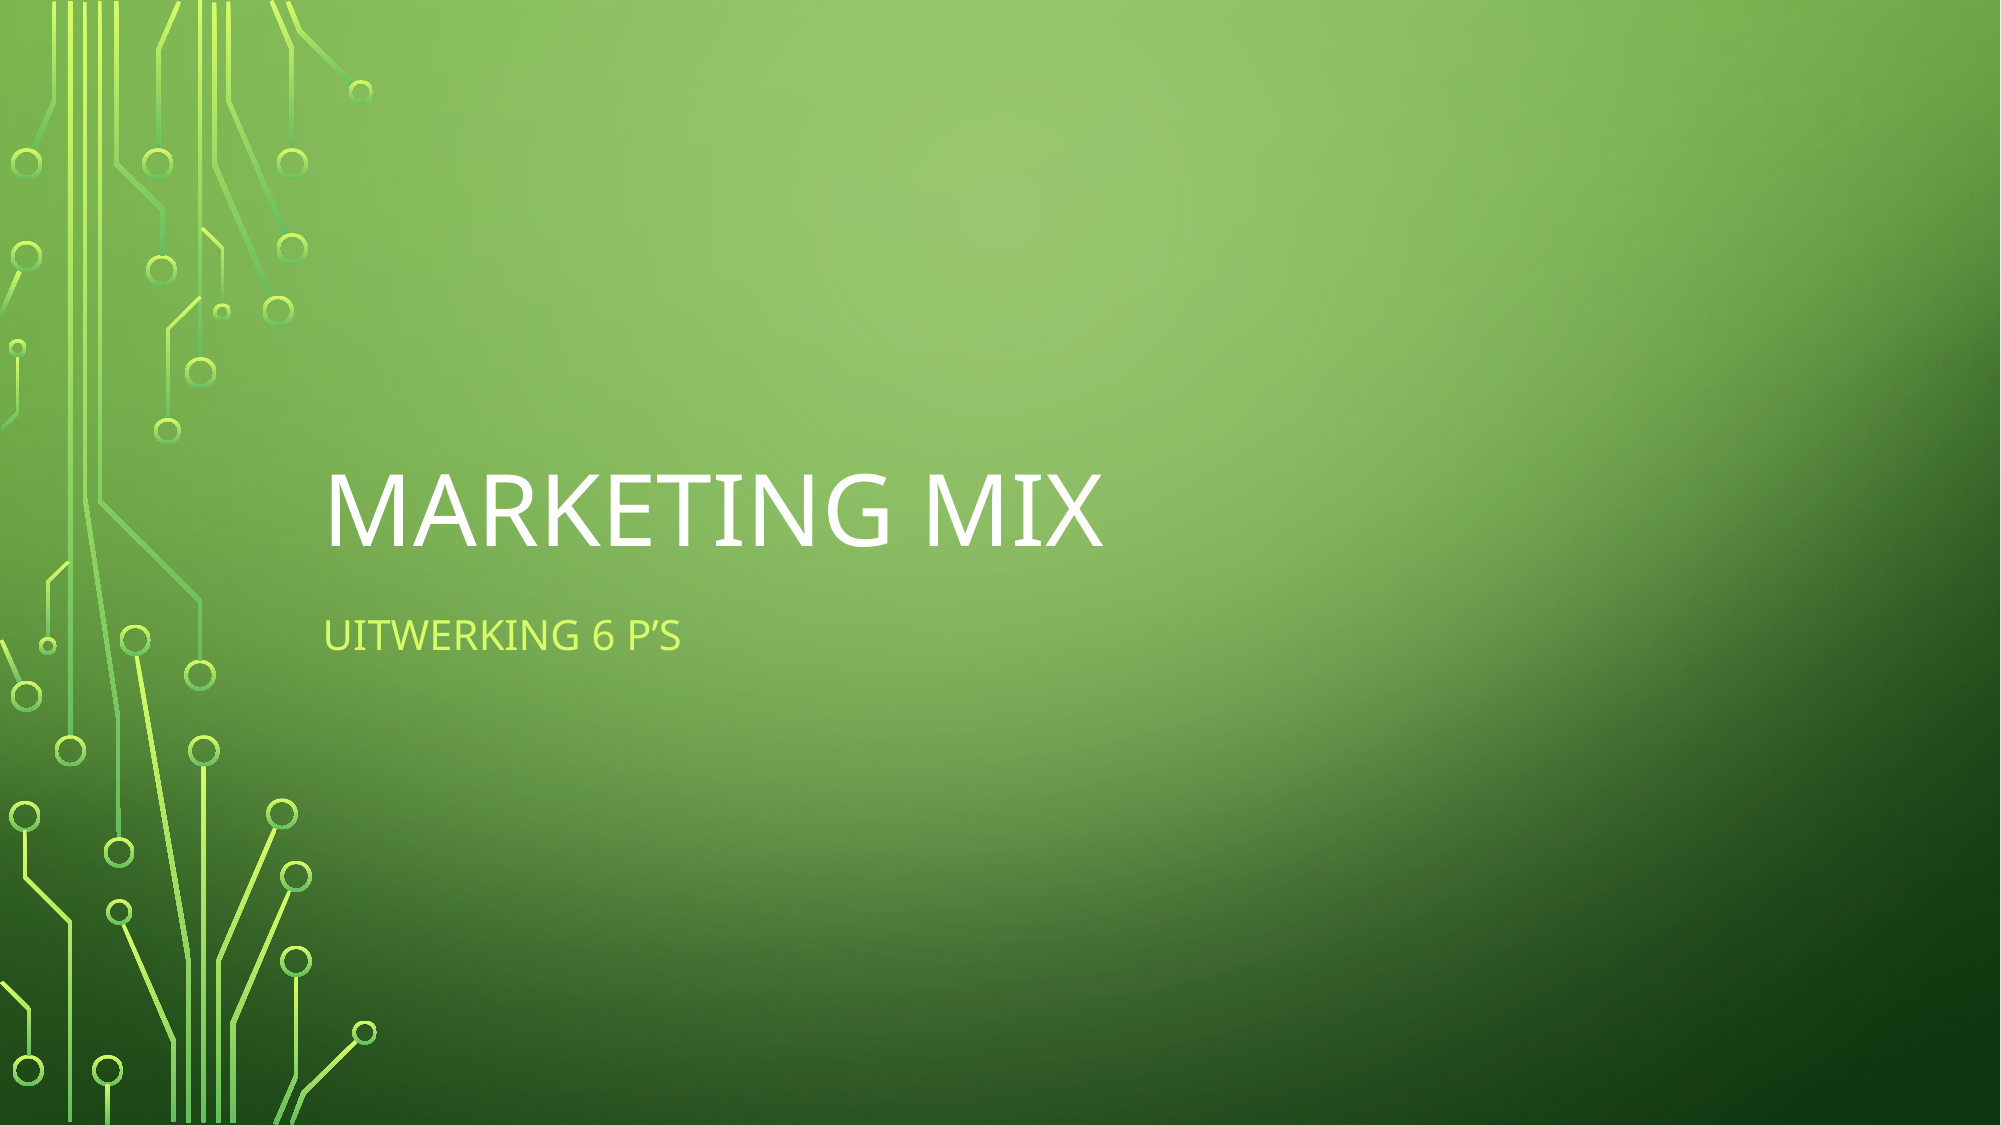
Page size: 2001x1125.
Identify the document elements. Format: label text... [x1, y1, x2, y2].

subtitle Uitwerking 6 P’s [307, 590, 1750, 863]
title Marketing mix [307, 184, 1750, 576]
